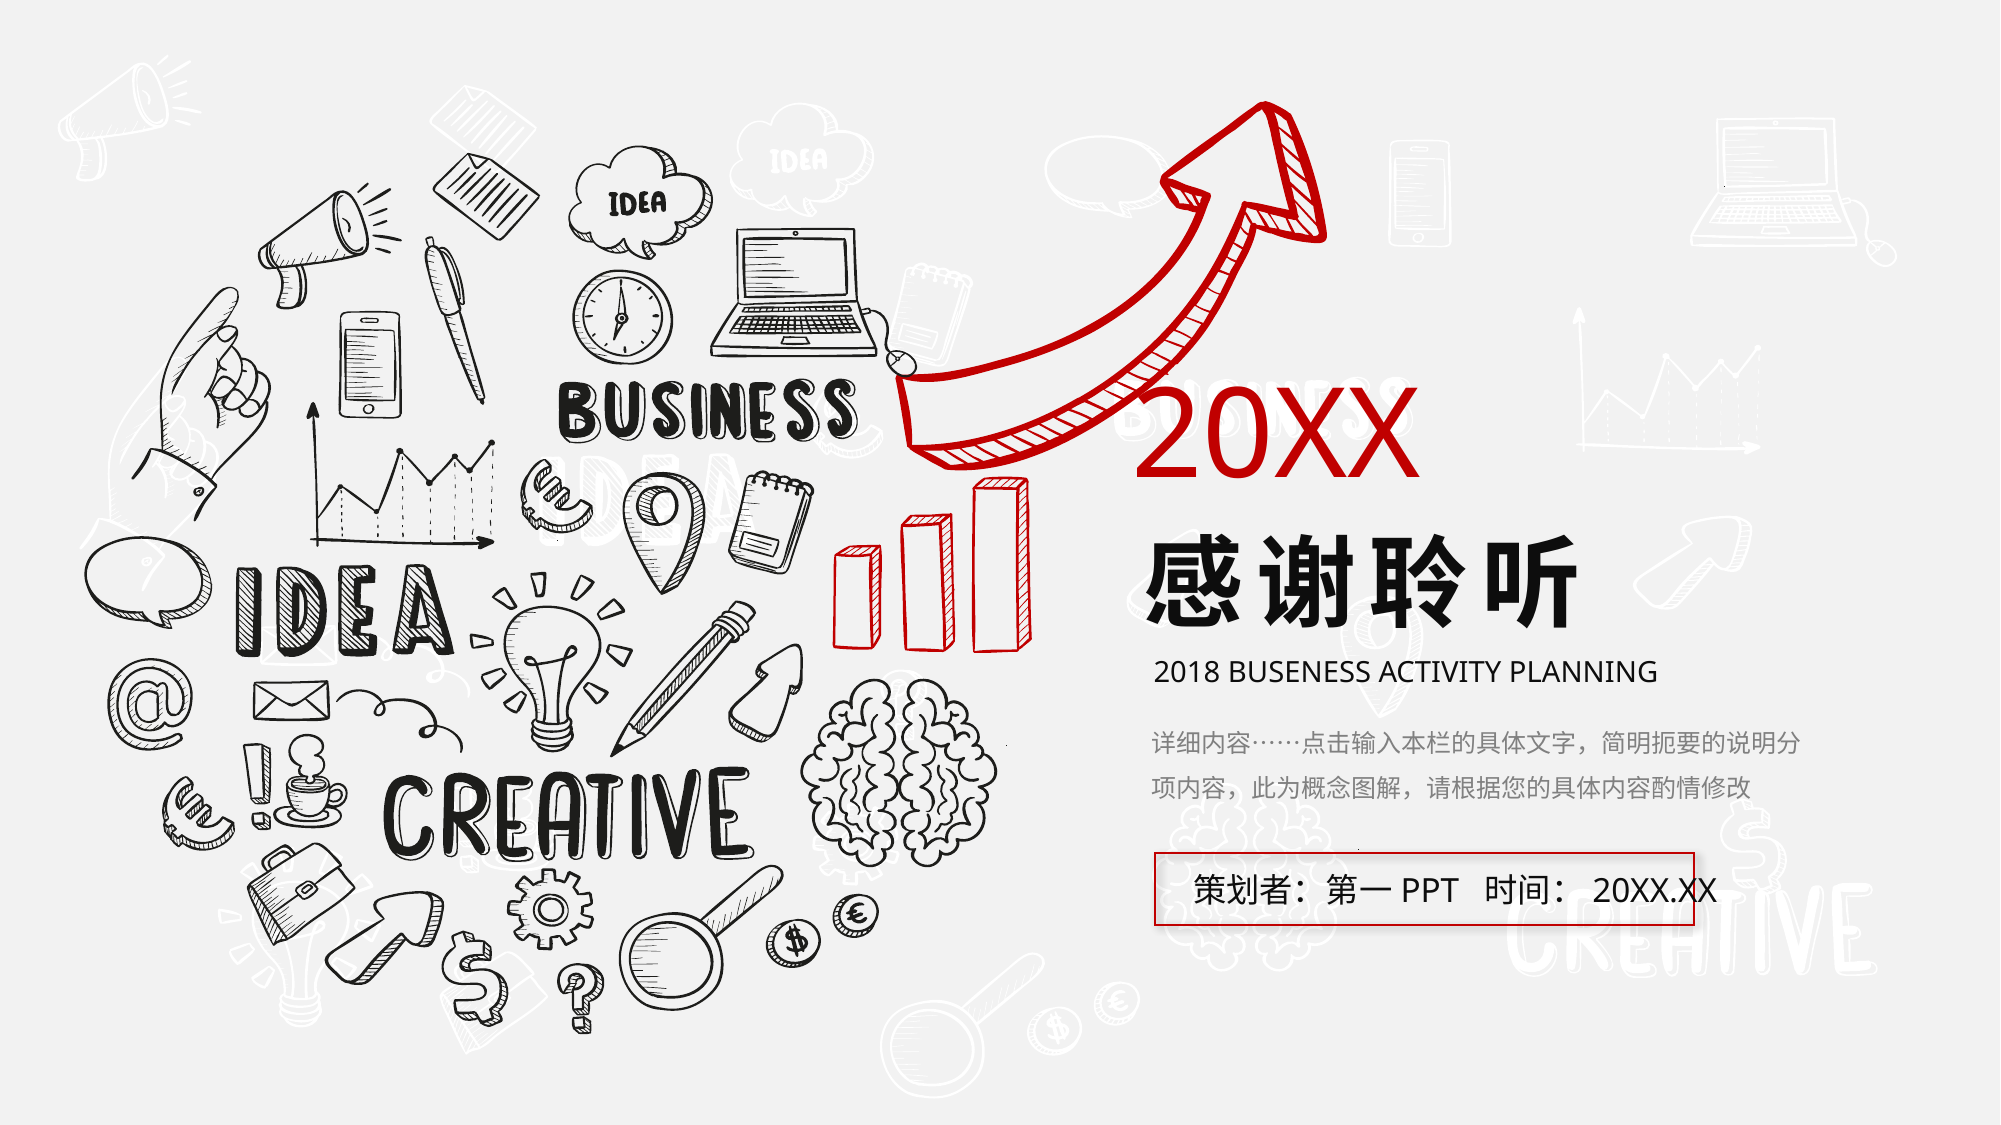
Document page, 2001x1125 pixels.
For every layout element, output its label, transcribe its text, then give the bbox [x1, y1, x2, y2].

text_box [1033, 373, 1116, 457]
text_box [1154, 852, 1730, 926]
text_box 详细内容……点击输入本栏的具体文字，简明扼要的说明分项内容，此为概念图解，请根据您的具体内容酌情修改 [1137, 705, 1839, 811]
text_box [1033, 100, 1327, 358]
text_box 感谢聆听 [1144, 519, 1954, 640]
text_box 2018 BUSENESS ACTIVITY PLANNING [1153, 653, 1822, 689]
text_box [81, 142, 1033, 1035]
text_box 20XX [1116, 344, 1436, 510]
